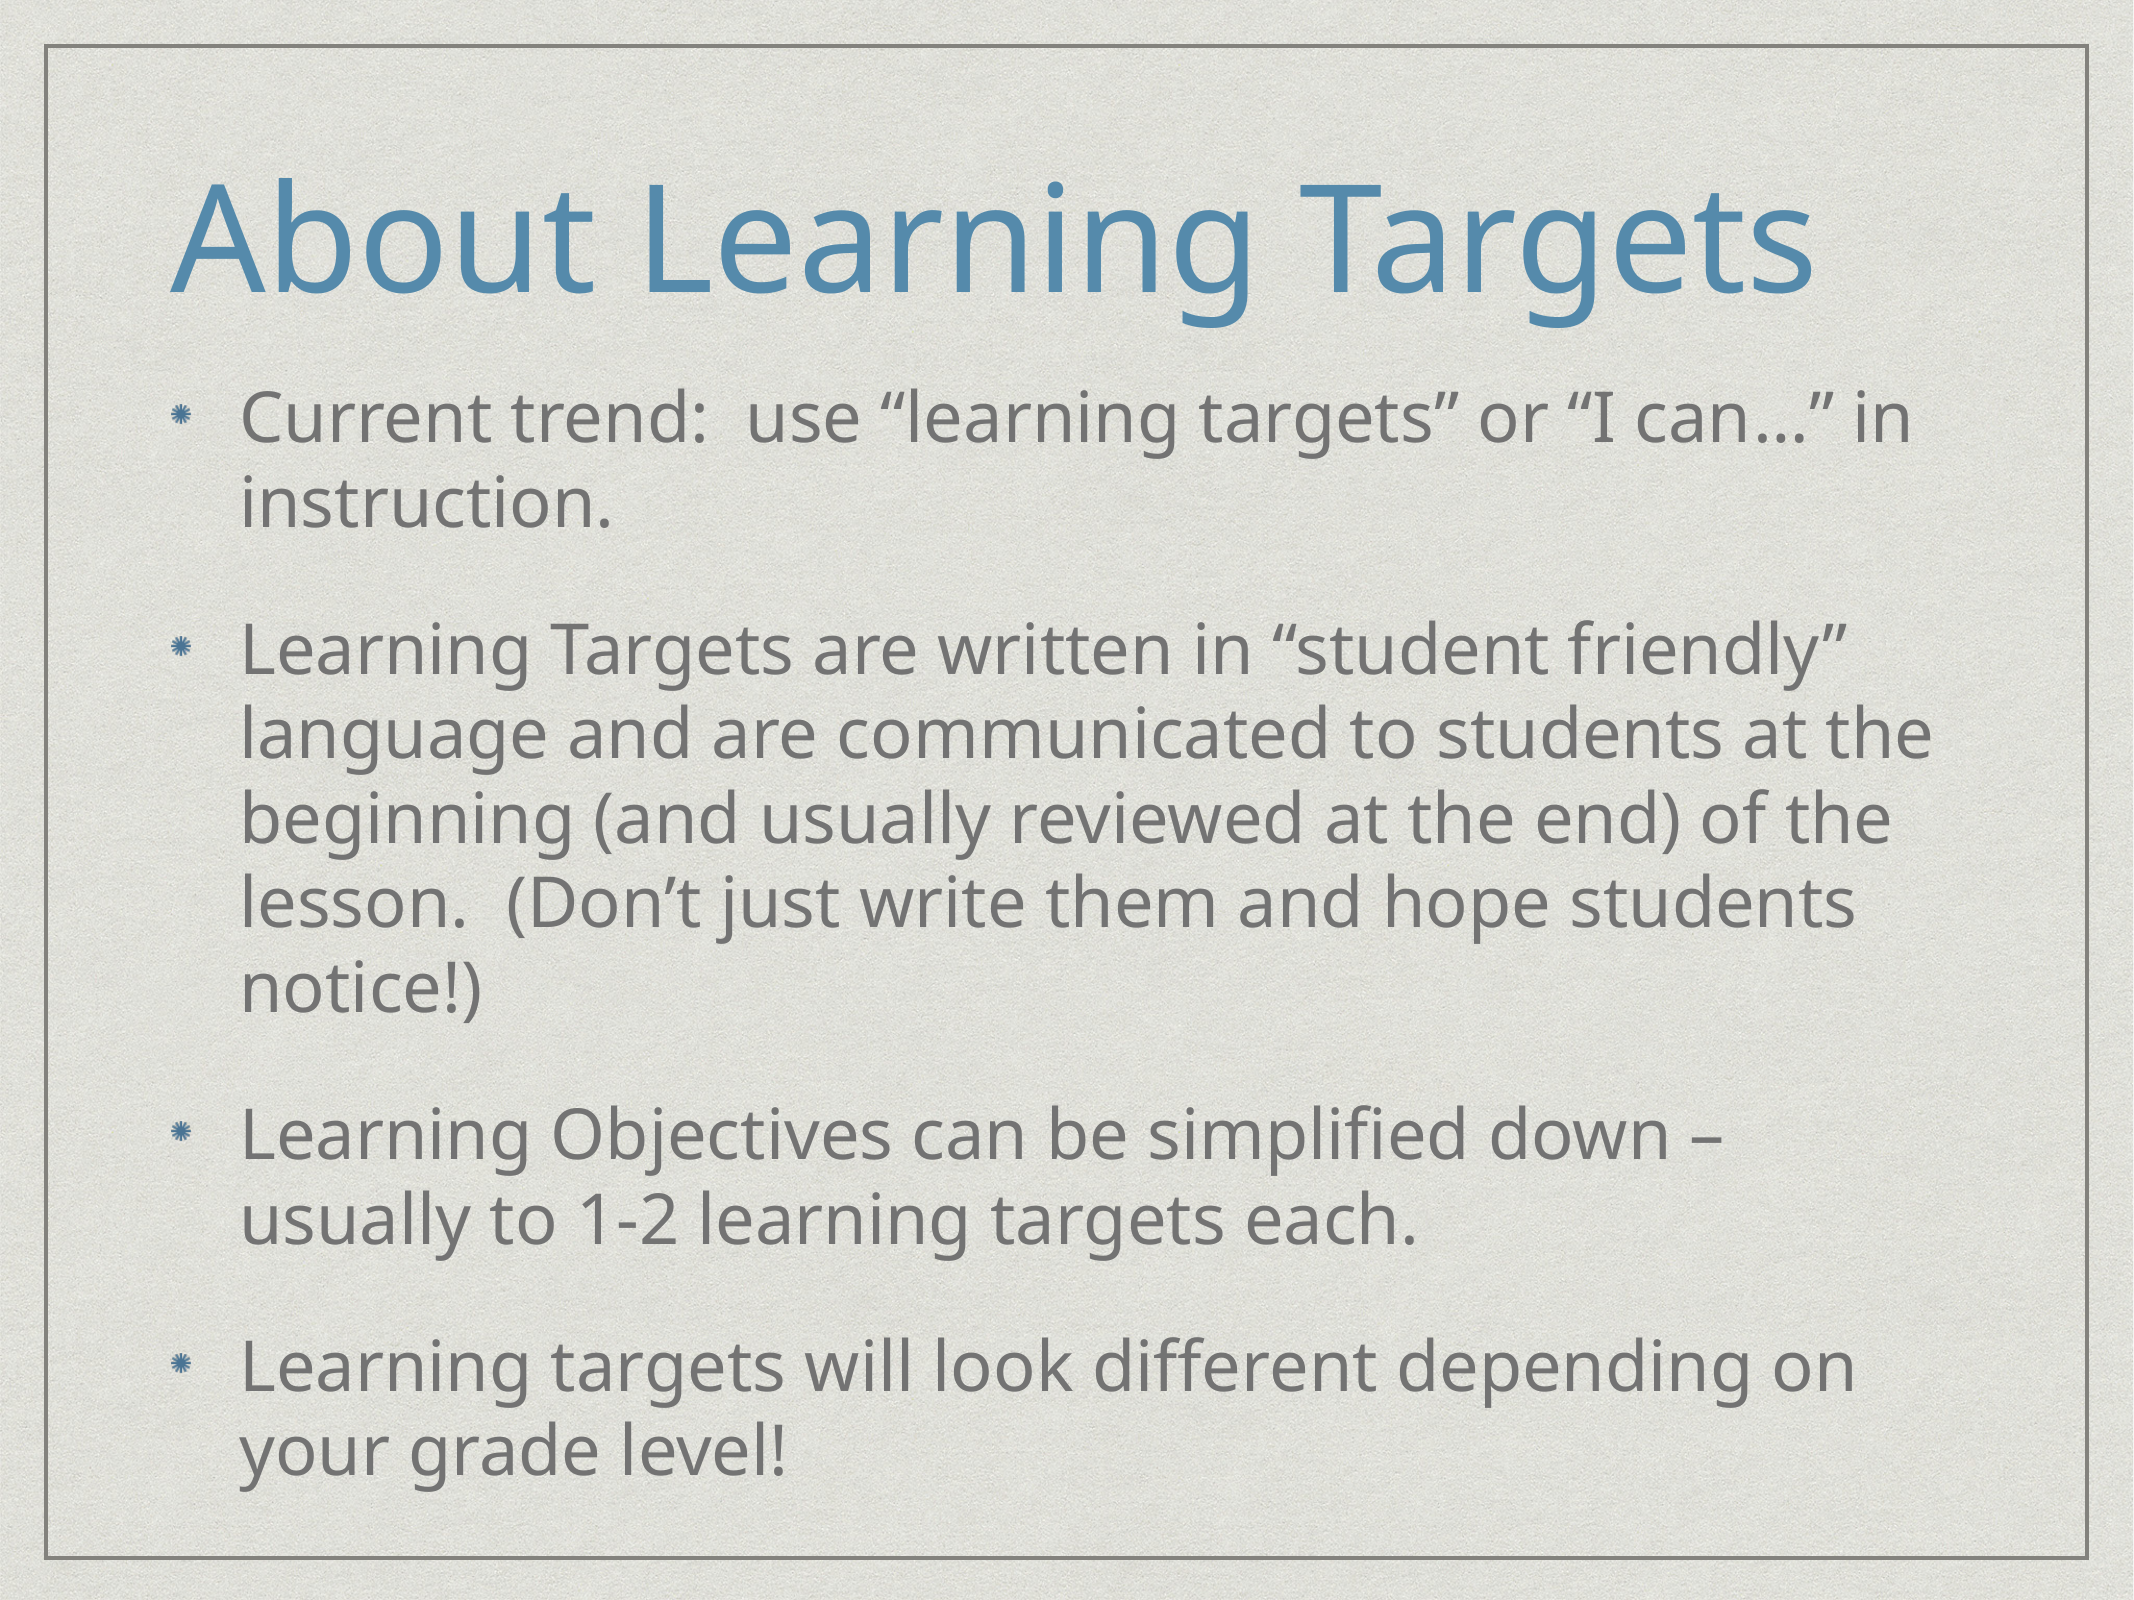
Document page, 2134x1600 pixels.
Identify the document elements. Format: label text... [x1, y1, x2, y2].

list Current trend: use “learning targets” or “I can…” in instruction. Learning Targets are written in “student friendly” language and are communicated to students at the beginning (and usually reviewed at the end) of the lesson. (Don’t just write them and hope students notice!) Learning Objectives can be simplified down – usually to 1-2 learning targets each. Learning targets will look different depending on your grade level! [170, 371, 1963, 1495]
picture [0, 0, 2134, 1600]
title About Learning Targets [170, 43, 1963, 371]
